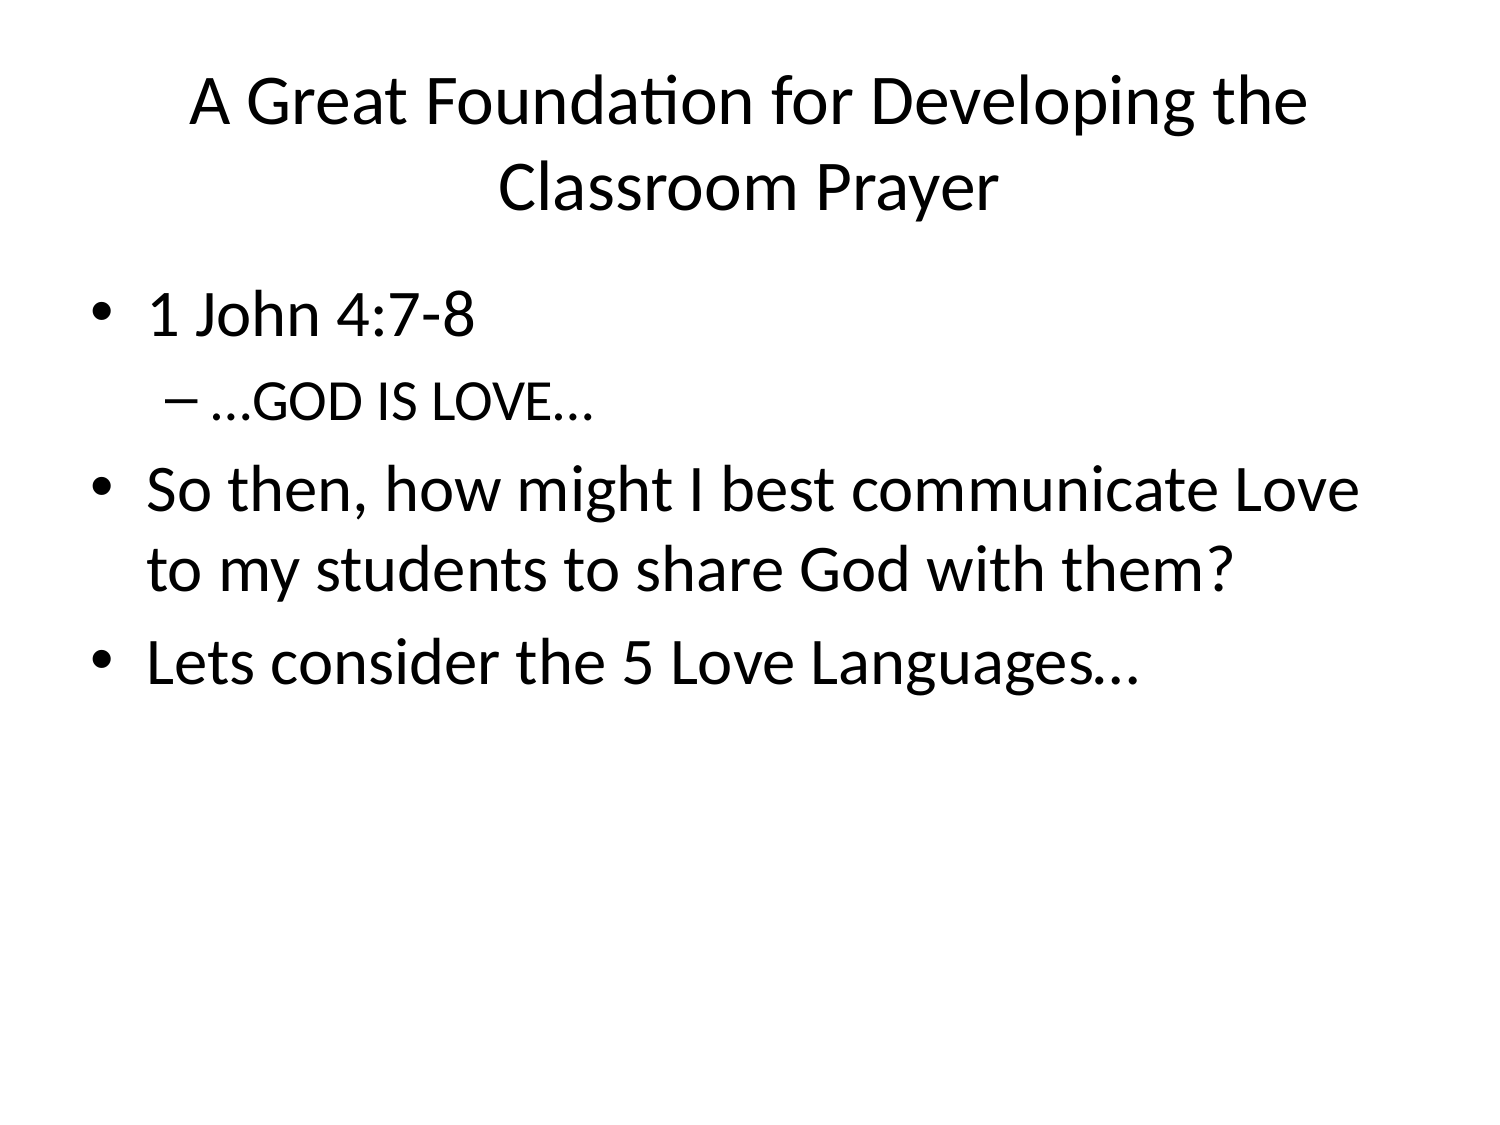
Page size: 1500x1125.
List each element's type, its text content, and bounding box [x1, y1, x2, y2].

title A Great Foundation for Developing the Classroom Prayer [75, 45, 1425, 233]
list 1 John 4:7-8 …GOD IS LOVE… So then, how might I best communicate Love to my students to share God with them? Lets consider the 5 Love Languages… [75, 262, 1425, 1005]
